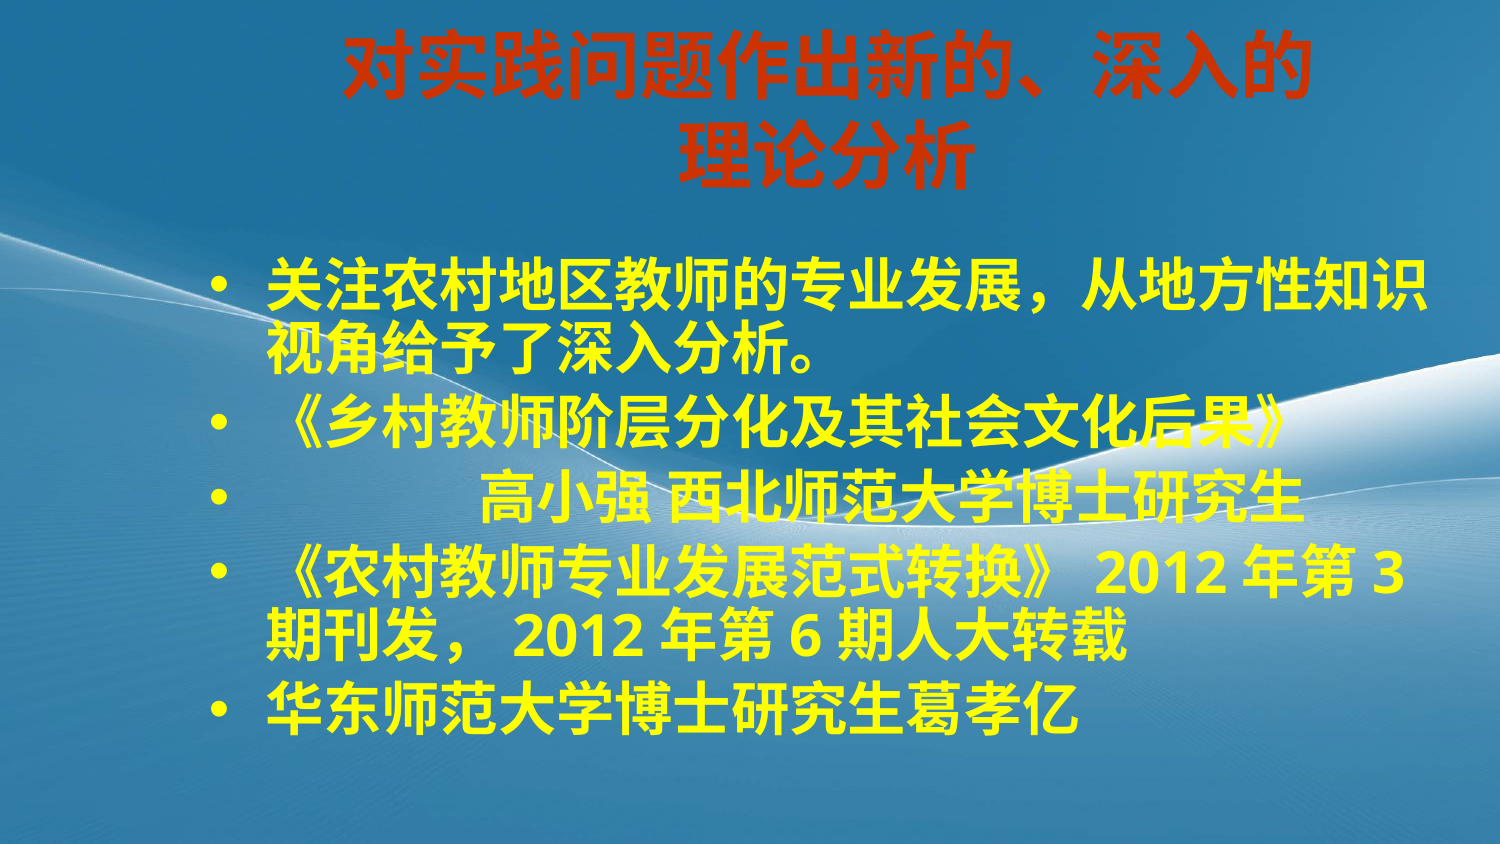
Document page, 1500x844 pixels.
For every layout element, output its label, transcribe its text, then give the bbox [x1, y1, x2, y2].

title 对实践问题作出新的、深入的 理论分析 [188, 26, 1468, 207]
picture [0, 0, 1500, 844]
list 关注农村地区教师的专业发展，从地方性知识视角给予了深入分析。 《乡村教师阶层分化及其社会文化后果》 高小强 西北师范大学博士研究生 《农村教师专业发展范式转换》2012年第3期刊发，2012年第6期人大转载 华东师范大学博士研究生葛孝亿 [193, 248, 1470, 755]
